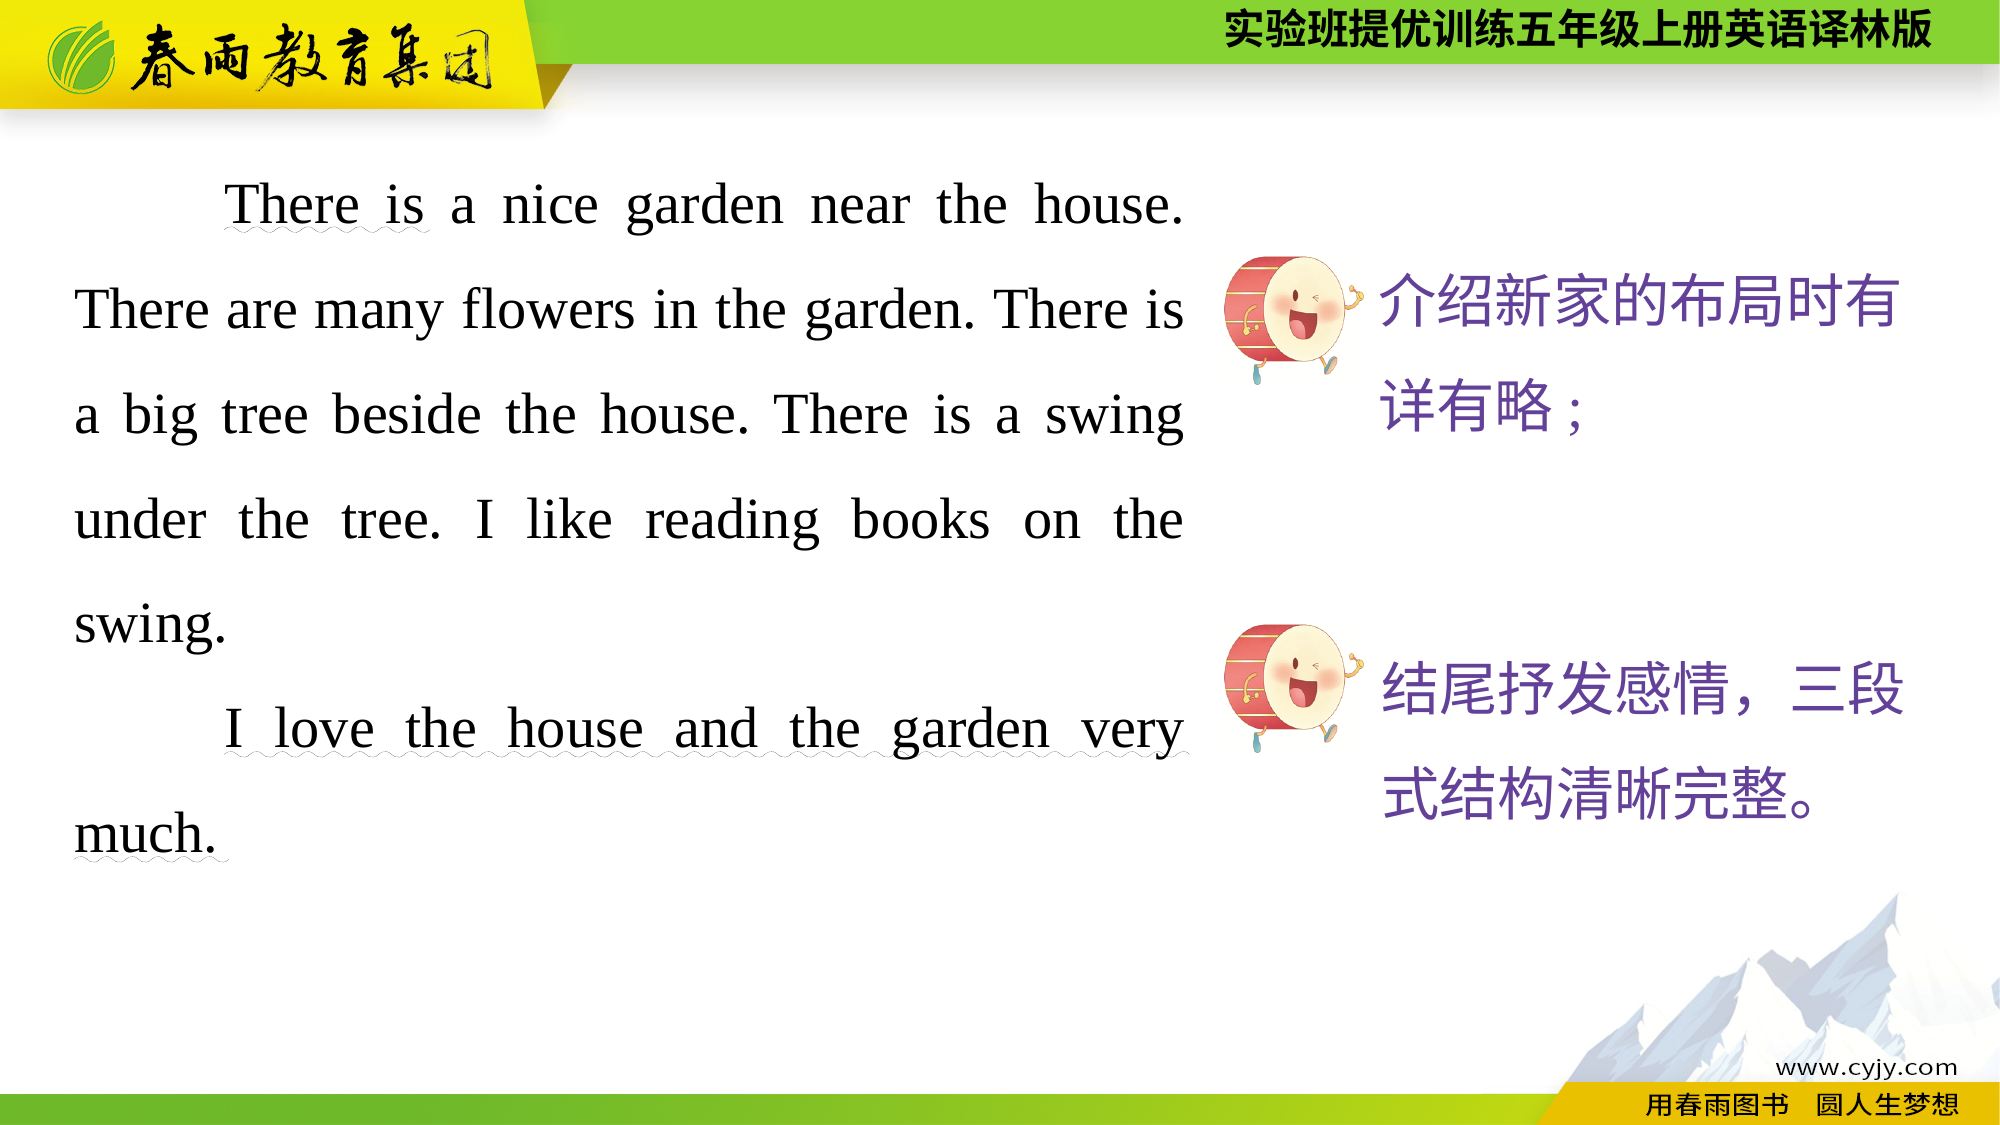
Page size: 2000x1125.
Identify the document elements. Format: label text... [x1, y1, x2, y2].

text_box 介绍新家的布局时有详有略; [1363, 221, 1950, 447]
picture [0, 0, 2000, 1125]
list There is a nice garden near the house. There are many flowers in the garden. There is a big tree beside the house. There is a swing under the tree. I like reading books on the swing. I love the house and the garden very much. [59, 122, 1201, 774]
text_box 结尾抒发感情，三段式结构清晰完整。 [1366, 609, 1953, 835]
